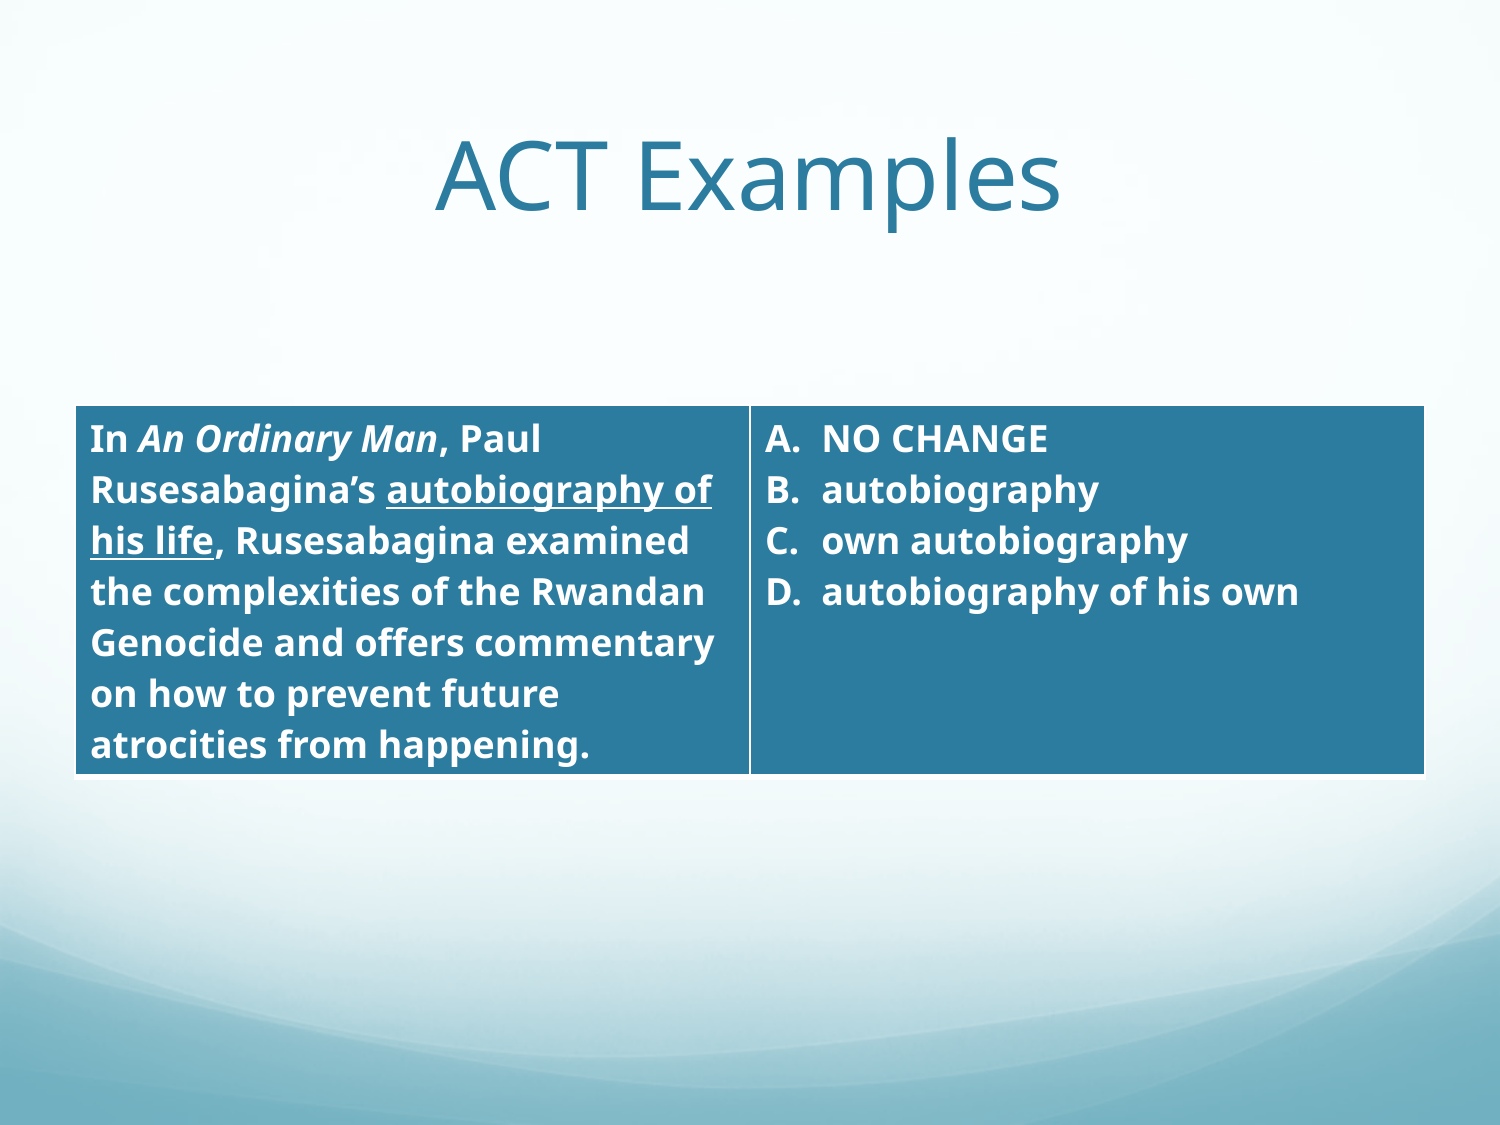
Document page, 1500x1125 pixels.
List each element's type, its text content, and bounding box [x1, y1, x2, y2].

table_header NO CHANGE autobiography own autobiography autobiography of his own [751, 406, 1424, 774]
title ACT Examples [90, 17, 1410, 237]
table_header In An Ordinary Man, Paul Rusesabagina’s autobiography of his life, Rusesabagina examined the complexities of the Rwandan Genocide and offers commentary on how to prevent future atrocities from happening. [76, 406, 749, 774]
